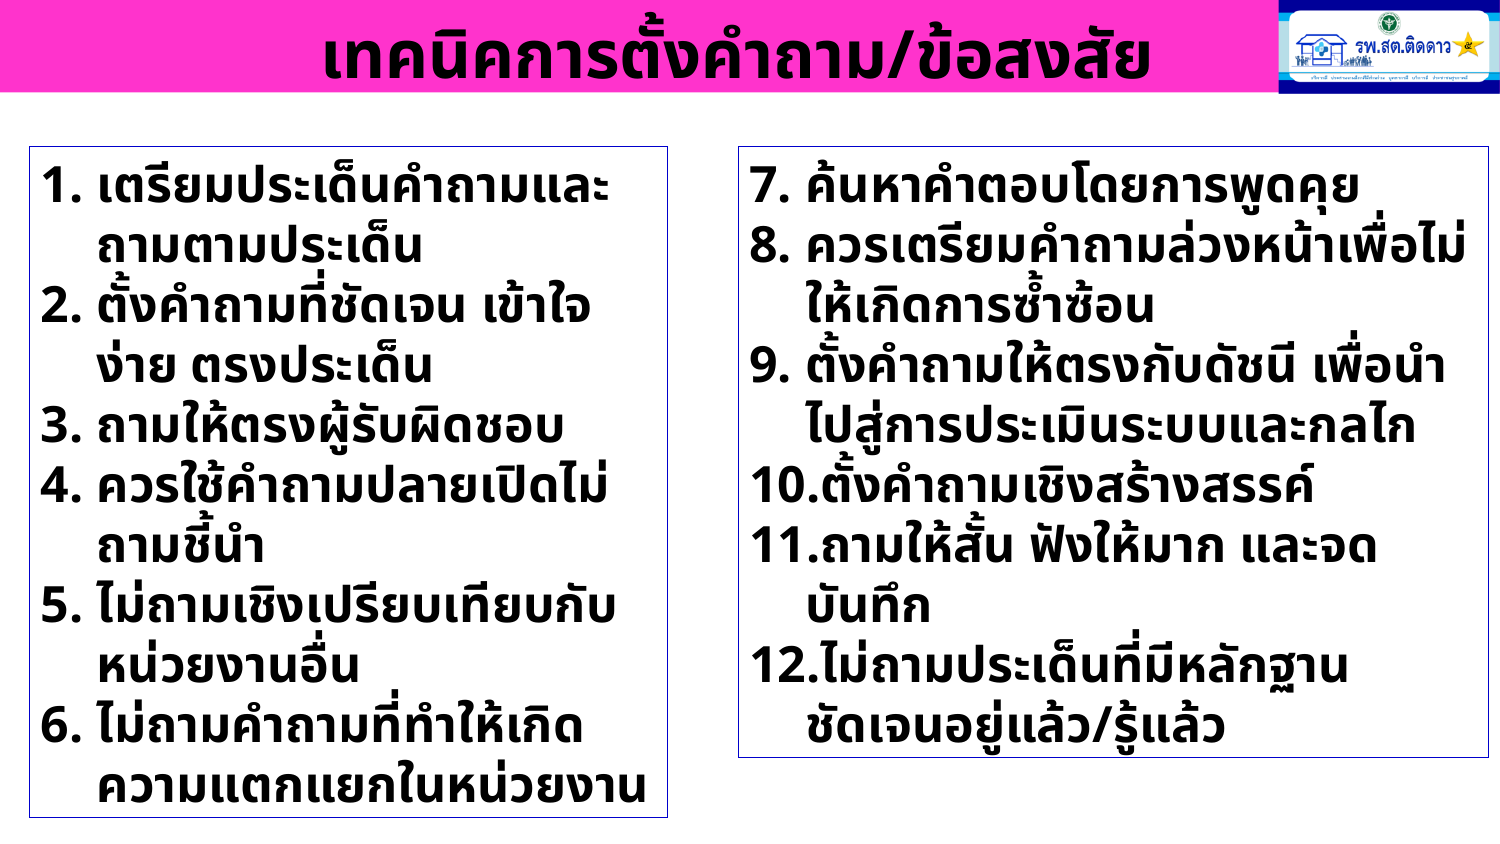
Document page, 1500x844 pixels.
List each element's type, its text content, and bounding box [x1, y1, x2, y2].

text_box เตรียมประเด็นคำถามและถามตามประเด็น ตั้งคำถามที่ชัดเจน เข้าใจง่าย ตรงประเด็น ถามให้ตรงผู้รับผิดชอบ ควรใช้คำถามปลายเปิดไม่ถามชี้นำ ไม่ถามเชิงเปรียบเทียบกับหน่วยงานอื่น ไม่ถามคำถามที่ทำให้เกิดความแตกแยกในหน่วยงาน [29, 146, 668, 818]
text_box [0, 0, 1276, 93]
picture [1278, 0, 1500, 94]
text_box เทคนิคการตั้งคำถาม/ข้อสงสัย [195, 6, 1274, 98]
text_box ค้นหาคำตอบโดยการพูดคุย ควรเตรียมคำถามล่วงหน้าเพื่อไม่ให้เกิดการซ้ำซ้อน ตั้งคำถามให้ตรงกับดัชนี เพื่อนำไปสู่การประเมินระบบและกลไก ตั้งคำถามเชิงสร้างสรรค์ ถามให้สั้น ฟังให้มาก และจดบันทึก ไม่ถามประเด็นที่มีหลักฐานชัดเจนอยู่แล้ว/รู้แล้ว [738, 146, 1489, 758]
